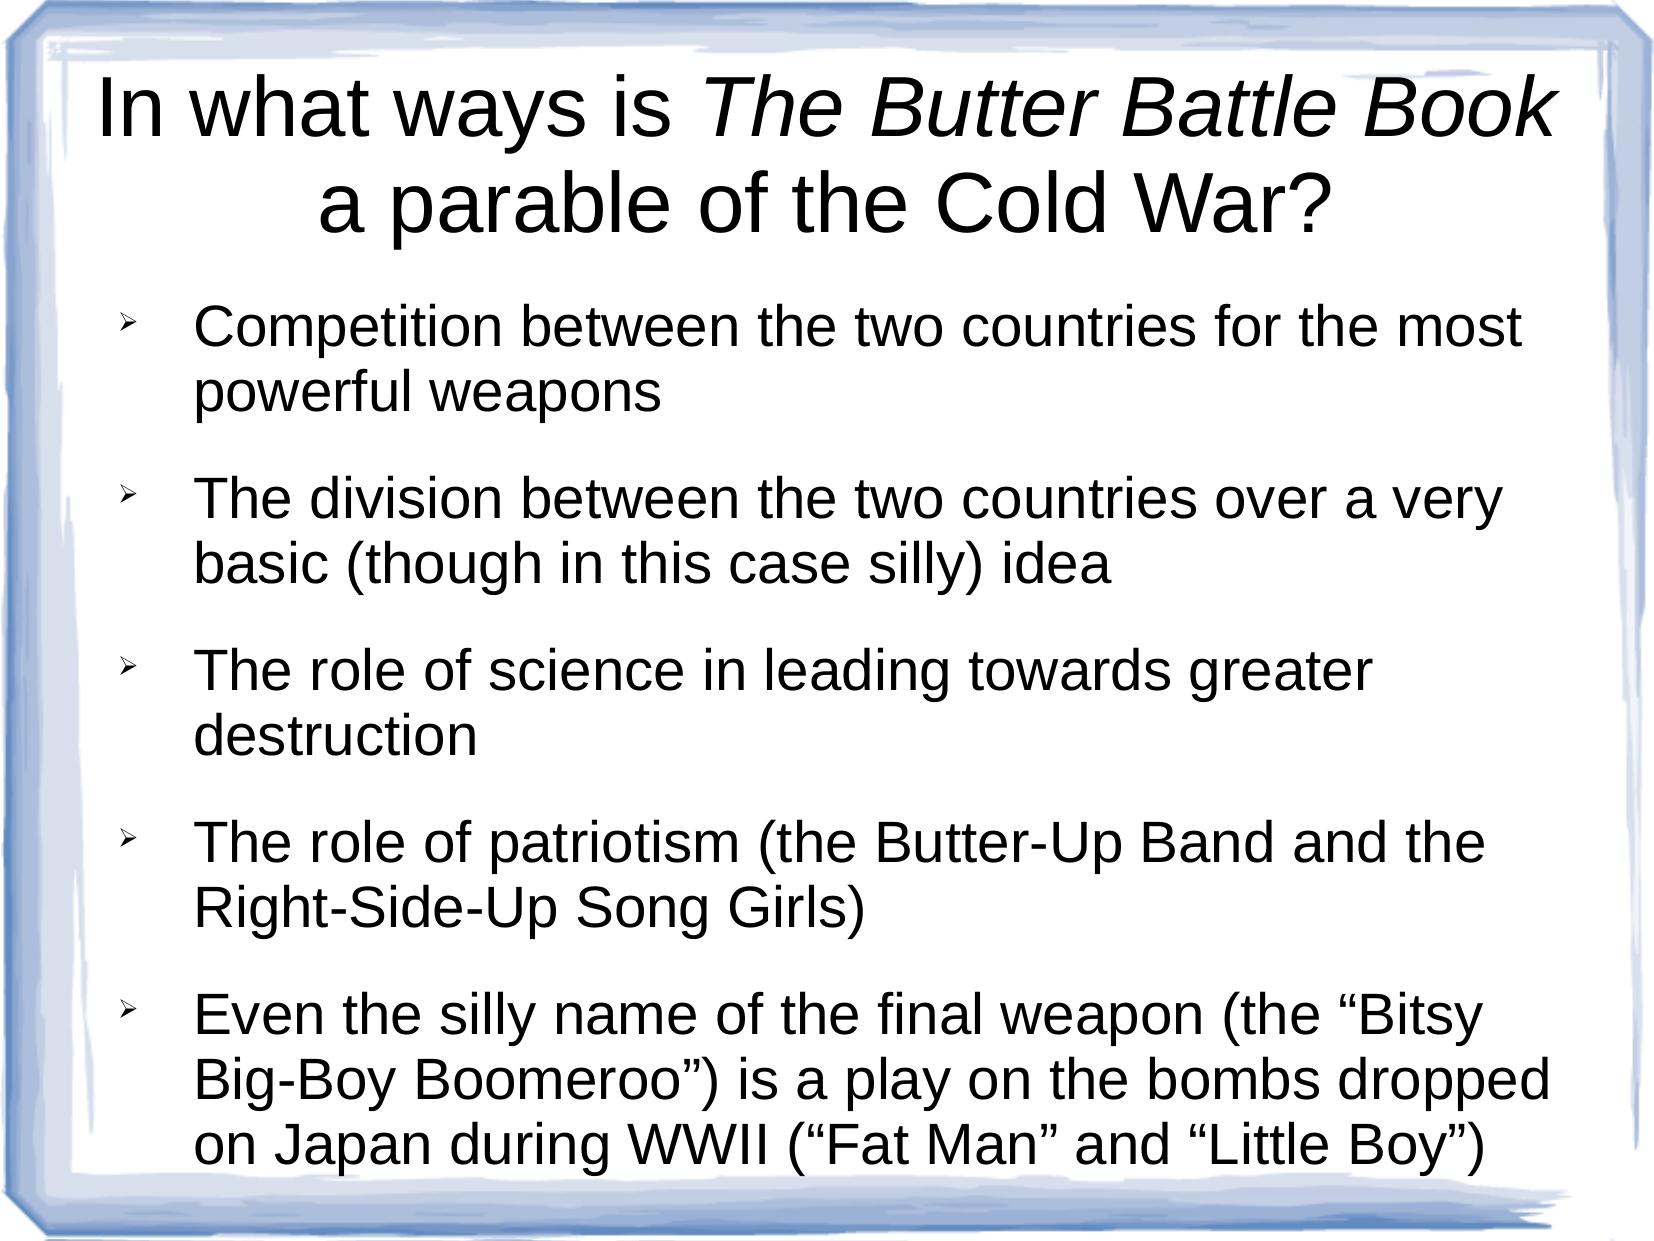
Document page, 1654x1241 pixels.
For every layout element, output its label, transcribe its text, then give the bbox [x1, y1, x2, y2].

text_box In what ways is The Butter Battle Book a parable of the Cold War? [82, 49, 1571, 257]
picture [0, 0, 1654, 1241]
text_box Competition between the two countries for the most powerful weapons The division between the two countries over a very basic (though in this case silly) idea The role of science in leading towards greater destruction The role of patriotism (the Butter-Up Band and the Right-Side-Up Song Girls) Even the silly name of the final weapon (the “Bitsy Big-Boy Boomeroo”) is a play on the bombs dropped on Japan during WWII (“Fat Man” and “Little Boy”) [118, 290, 1571, 1241]
